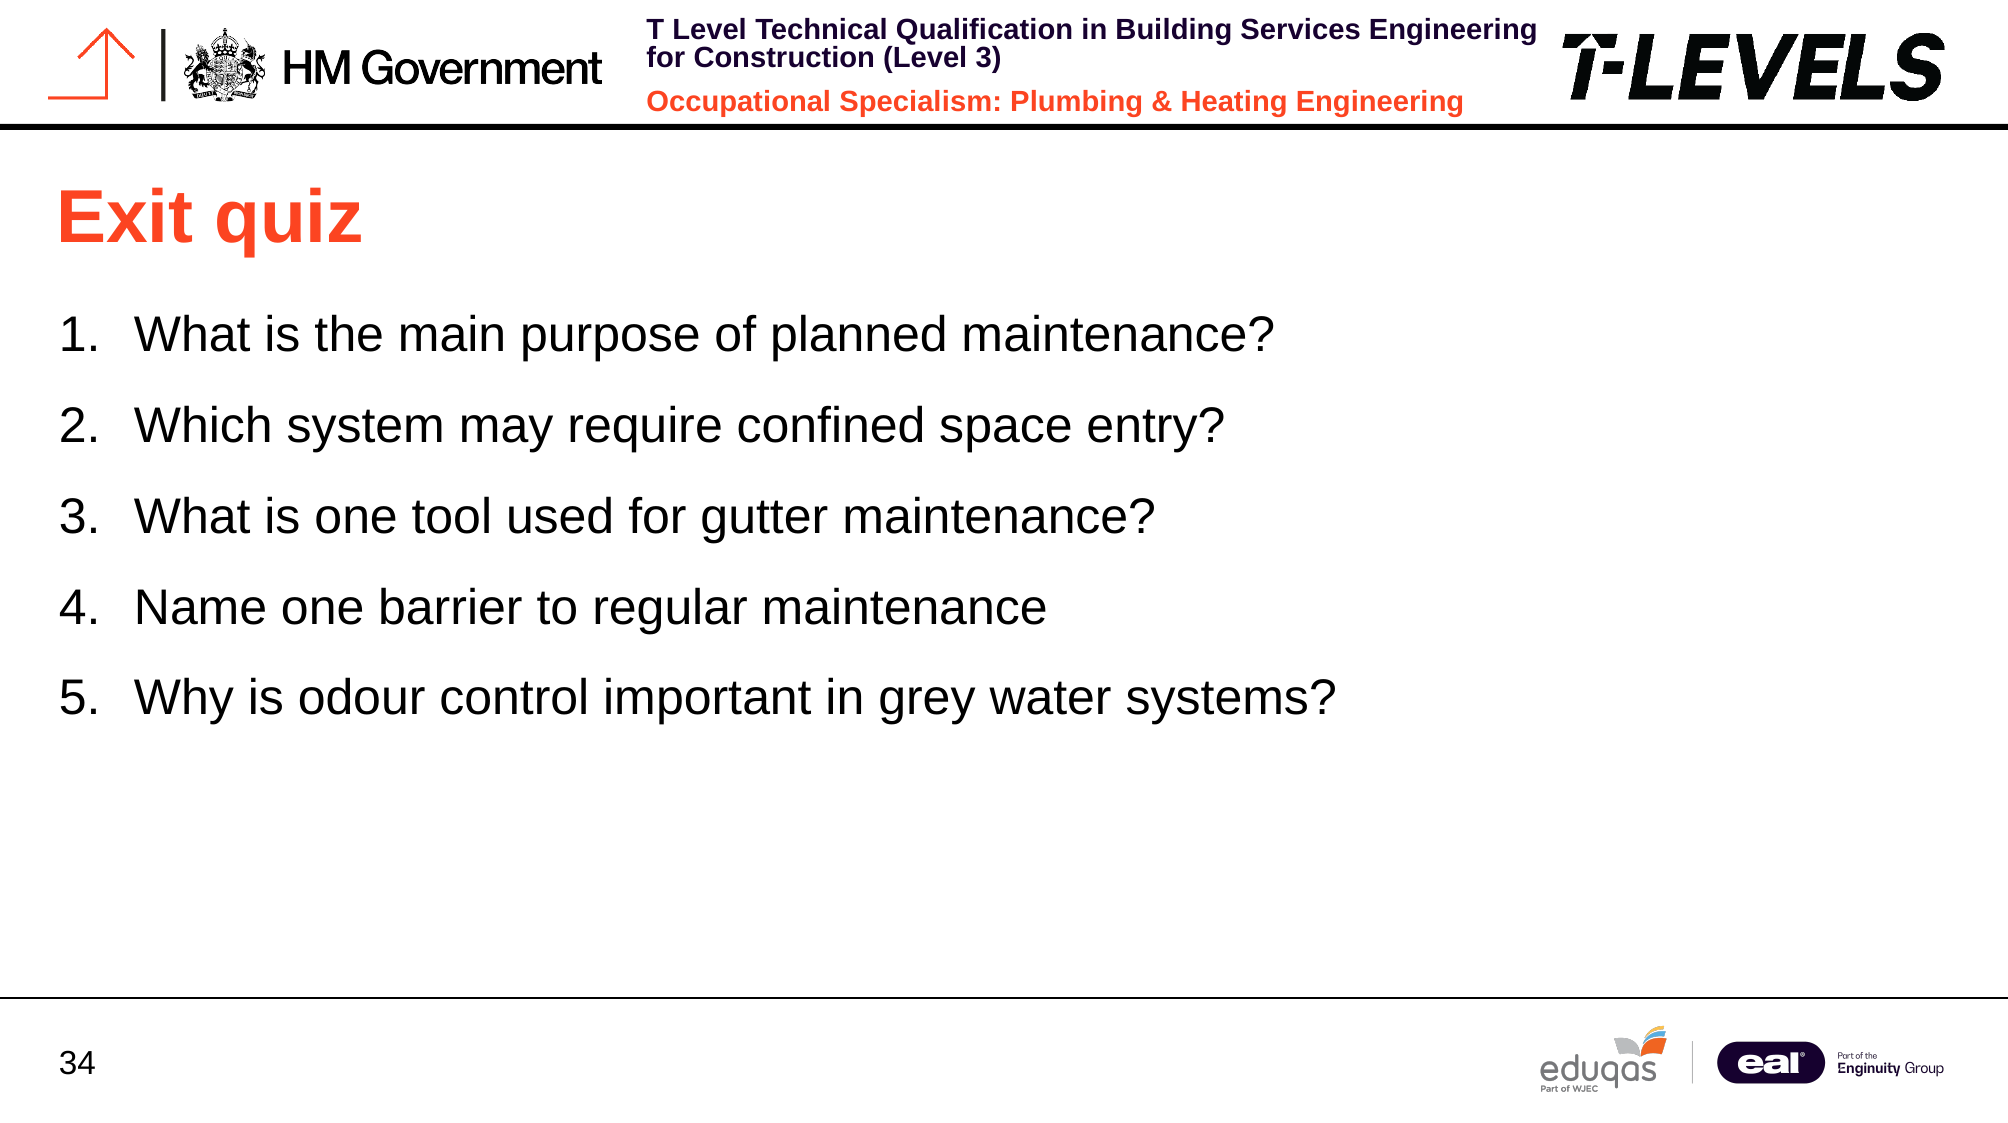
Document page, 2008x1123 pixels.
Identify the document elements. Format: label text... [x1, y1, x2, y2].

picture [43, 27, 141, 100]
title Exit quiz [41, 111, 1949, 314]
list What is the main purpose of planned maintenance? Which system may require confined space entry? What is one tool used for gutter maintenance? Name one barrier to regular maintenance Why is odour control important in grey water systems? [59, 295, 1949, 975]
picture [1543, 25, 1964, 108]
picture [161, 28, 602, 102]
picture [1535, 1021, 1949, 1097]
